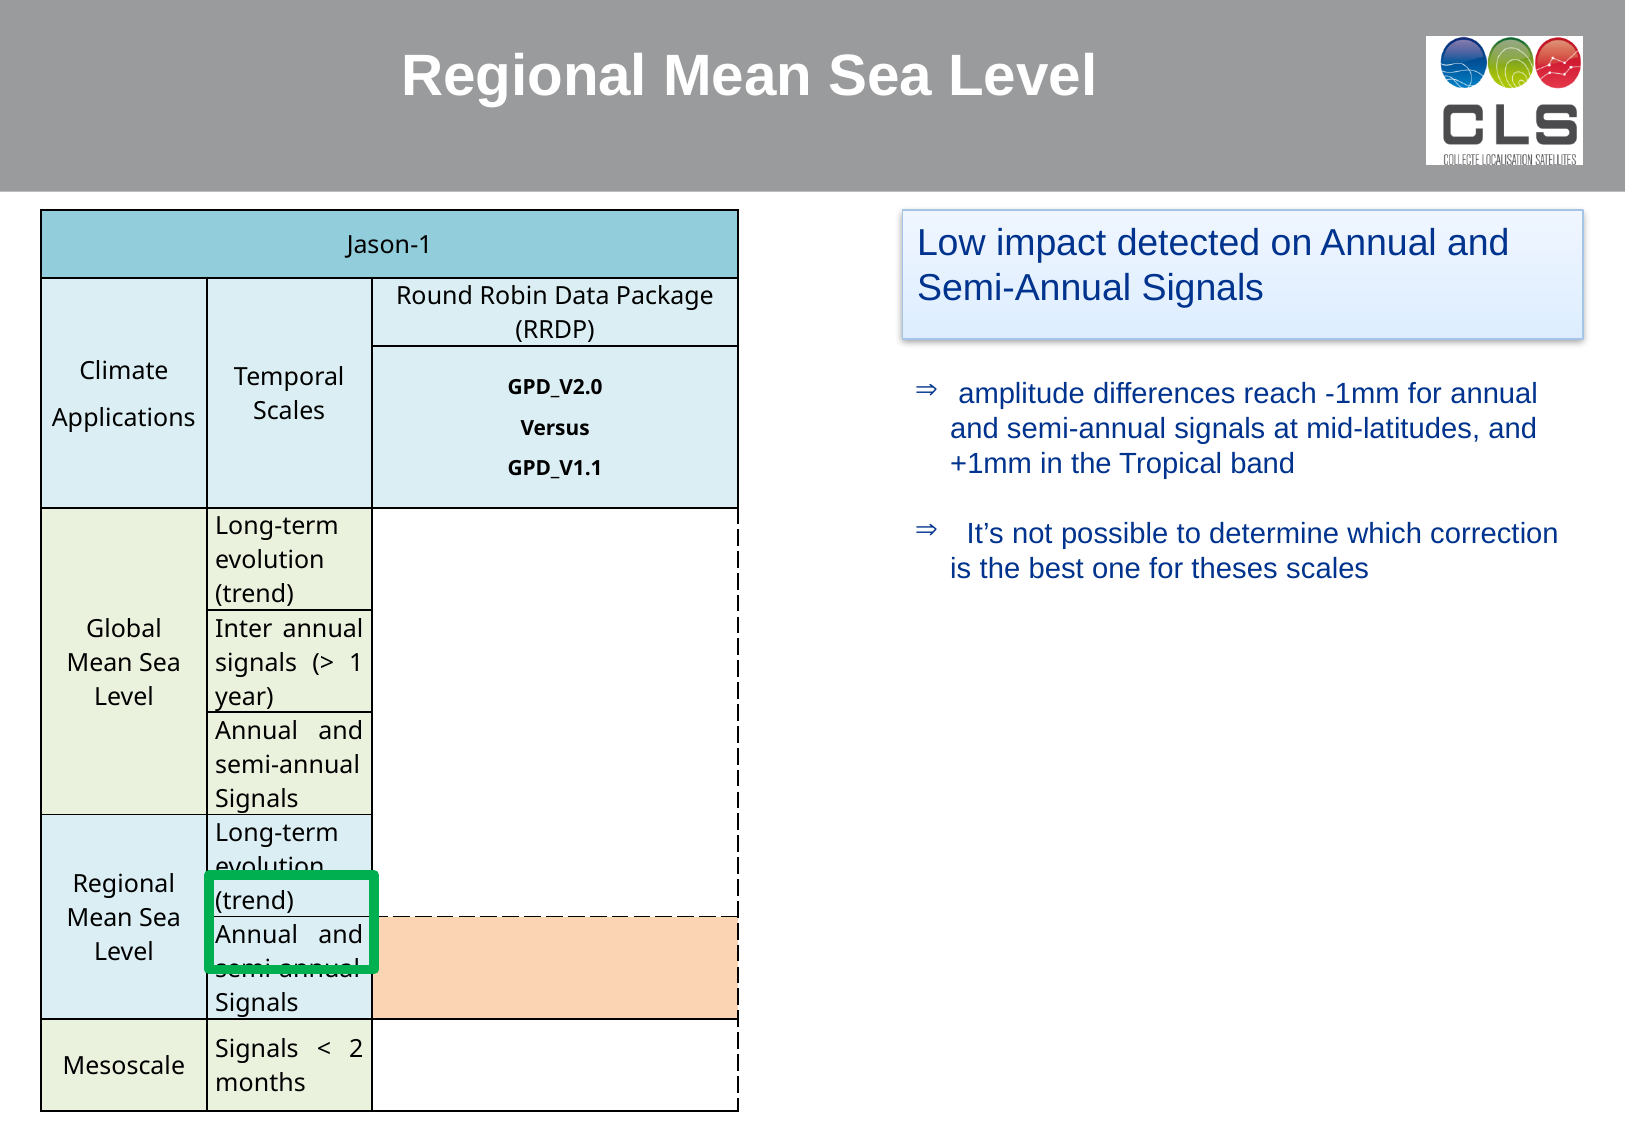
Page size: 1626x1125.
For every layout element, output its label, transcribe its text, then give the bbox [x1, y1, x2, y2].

text_box amplitude differences reach -1mm for annual and semi-annual signals at mid-latitudes, and +1mm in the Tropical band It’s not possible to determine which correction is the best one for theses scales [899, 366, 1591, 592]
table_cell Regional Mean Sea Level [42, 815, 206, 1018]
picture [1426, 36, 1583, 165]
table_cell Long-term evolution (trend) [208, 509, 371, 609]
table_cell Climate Applications [42, 279, 206, 507]
table_header Jason-1 [42, 211, 737, 277]
table_cell Inter annual signals (> 1 year) [208, 611, 371, 711]
table_cell GPD_V2.0 Versus GPD_V1.1 [373, 347, 737, 507]
table_cell Mesoscale [42, 1020, 206, 1110]
table_cell [373, 1020, 738, 1110]
table_cell Annual and semi-annual Signals [208, 971, 371, 1018]
table_cell [373, 917, 738, 1018]
table_cell Round Robin Data Package (RRDP) [373, 279, 737, 345]
text_box Low impact detected on Annual and Semi-Annual Signals [902, 209, 1584, 340]
table_cell Annual and semi-annual Signals [208, 713, 371, 814]
table_cell Long-term evolution (trend) [208, 815, 371, 873]
table_cell [373, 509, 738, 917]
text_box Regional Mean Sea Level [386, 40, 1162, 119]
table_cell Signals < 2 months [208, 1020, 371, 1110]
text_box [207, 873, 376, 971]
table_cell Global Mean Sea Level [42, 509, 206, 814]
table_cell Temporal Scales [208, 279, 371, 507]
